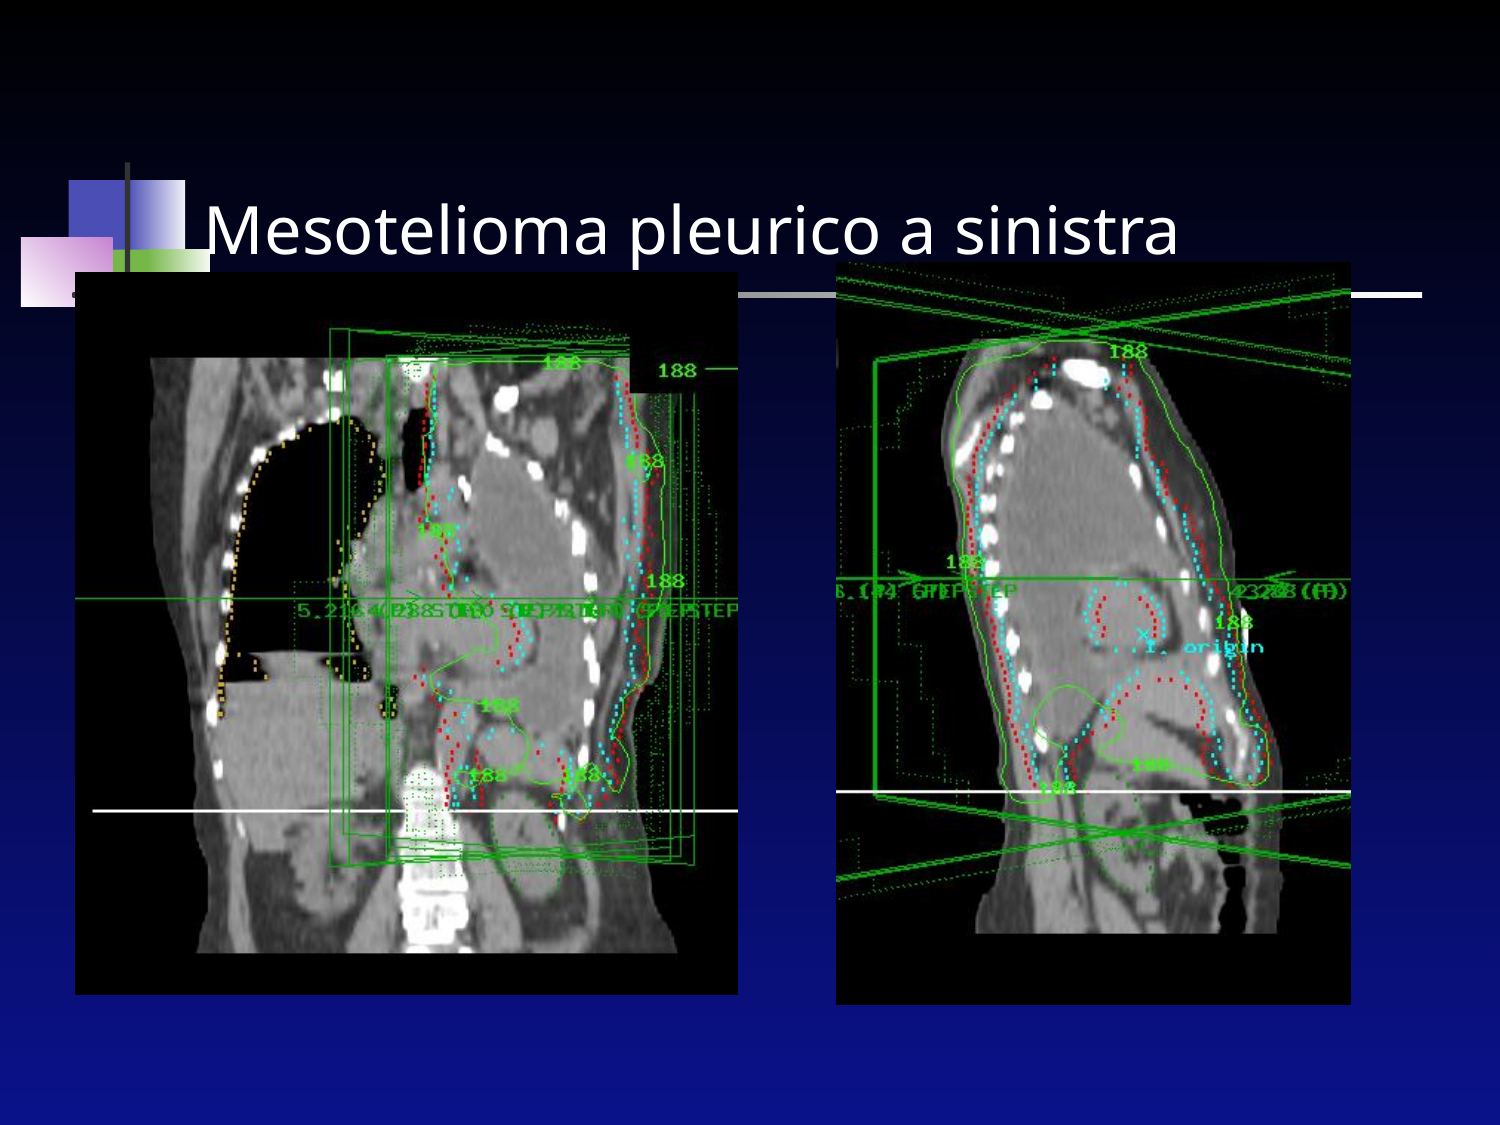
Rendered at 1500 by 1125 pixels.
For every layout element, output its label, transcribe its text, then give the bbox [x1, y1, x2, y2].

title Mesotelioma pleurico a sinistra [188, 34, 1468, 276]
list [836, 262, 1351, 1006]
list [74, 272, 738, 995]
